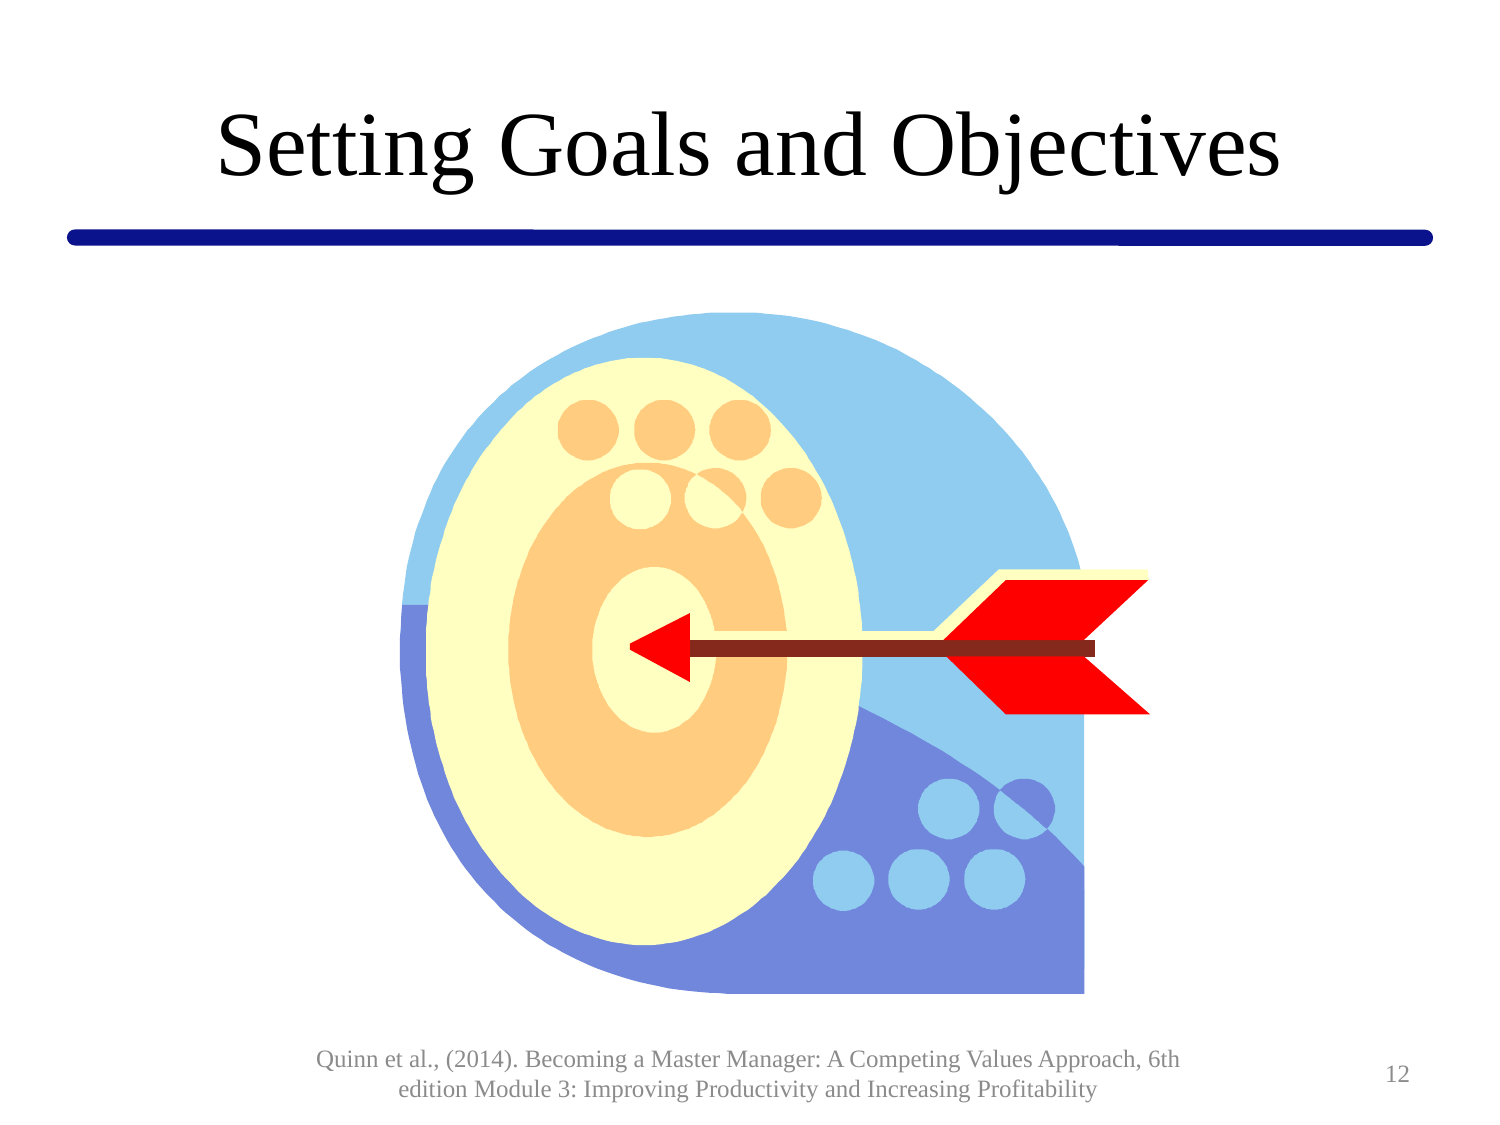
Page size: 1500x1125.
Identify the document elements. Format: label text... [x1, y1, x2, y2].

slide_number 12 [1224, 1042, 1425, 1103]
title Setting Goals and Objectives [75, 45, 1425, 233]
footer Quinn et al., (2014). Becoming a Master Manager: A Competing Values Approach, 6th edition Module 3: Improving Productivity and Increasing Profitability [273, 1042, 1224, 1103]
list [399, 312, 1151, 995]
